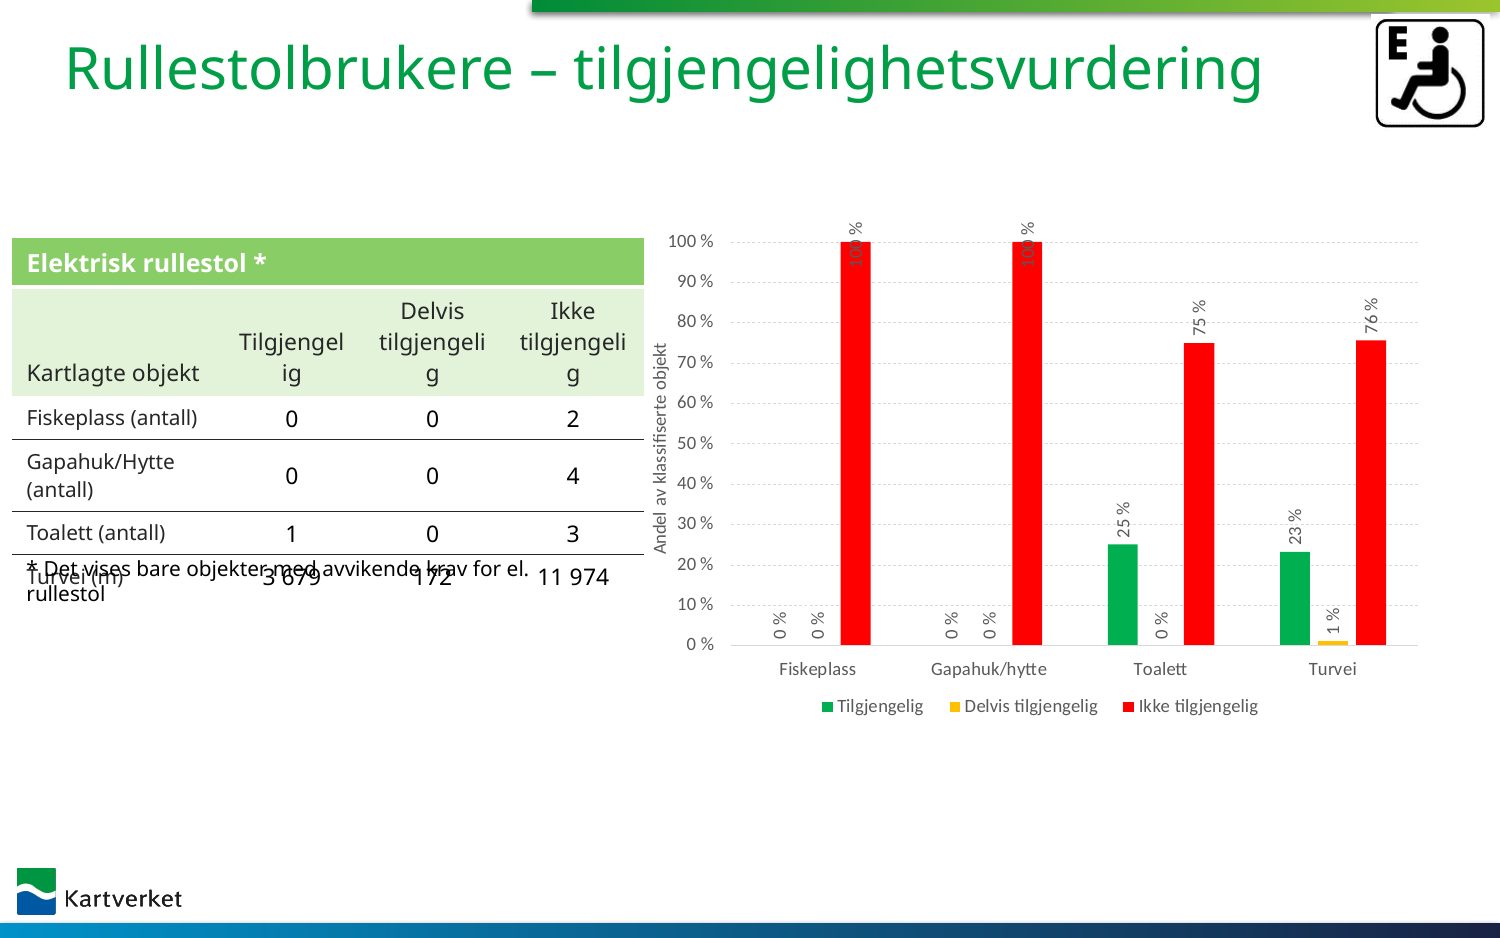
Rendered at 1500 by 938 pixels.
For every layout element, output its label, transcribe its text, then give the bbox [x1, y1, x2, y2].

table_cell 0 [362, 396, 503, 439]
table_cell 2 [503, 396, 638, 439]
table_cell 0 [362, 512, 503, 548]
table_cell Kartlagte objekt [12, 289, 222, 396]
table_cell Fiskeplass (antall) [12, 396, 222, 439]
table_cell Gapahuk/Hytte (antall) [12, 440, 222, 511]
table_cell 0 [362, 440, 503, 511]
table_cell 1 [222, 512, 362, 548]
table_cell 0 [222, 396, 362, 439]
table_cell Ikke tilgjengelig [503, 289, 638, 396]
table_cell Delvis tilgjengelig [362, 289, 503, 396]
table_cell 11 974 [597, 555, 638, 598]
table_header Elektrisk rullestol * [12, 238, 638, 285]
text_box Rullestolbrukere – tilgjengelighetsvurdering [49, 12, 1372, 109]
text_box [1371, 13, 1491, 133]
table_cell 4 [503, 440, 638, 511]
text_box * Det vises bare objekter med avvikende krav for el. rullestol [11, 548, 597, 613]
table_cell 3 [503, 512, 638, 554]
table_cell Toalett (antall) [12, 512, 222, 548]
picture [643, 218, 1429, 728]
table_cell Tilgjengelig [222, 289, 362, 396]
table_cell 0 [222, 440, 362, 511]
